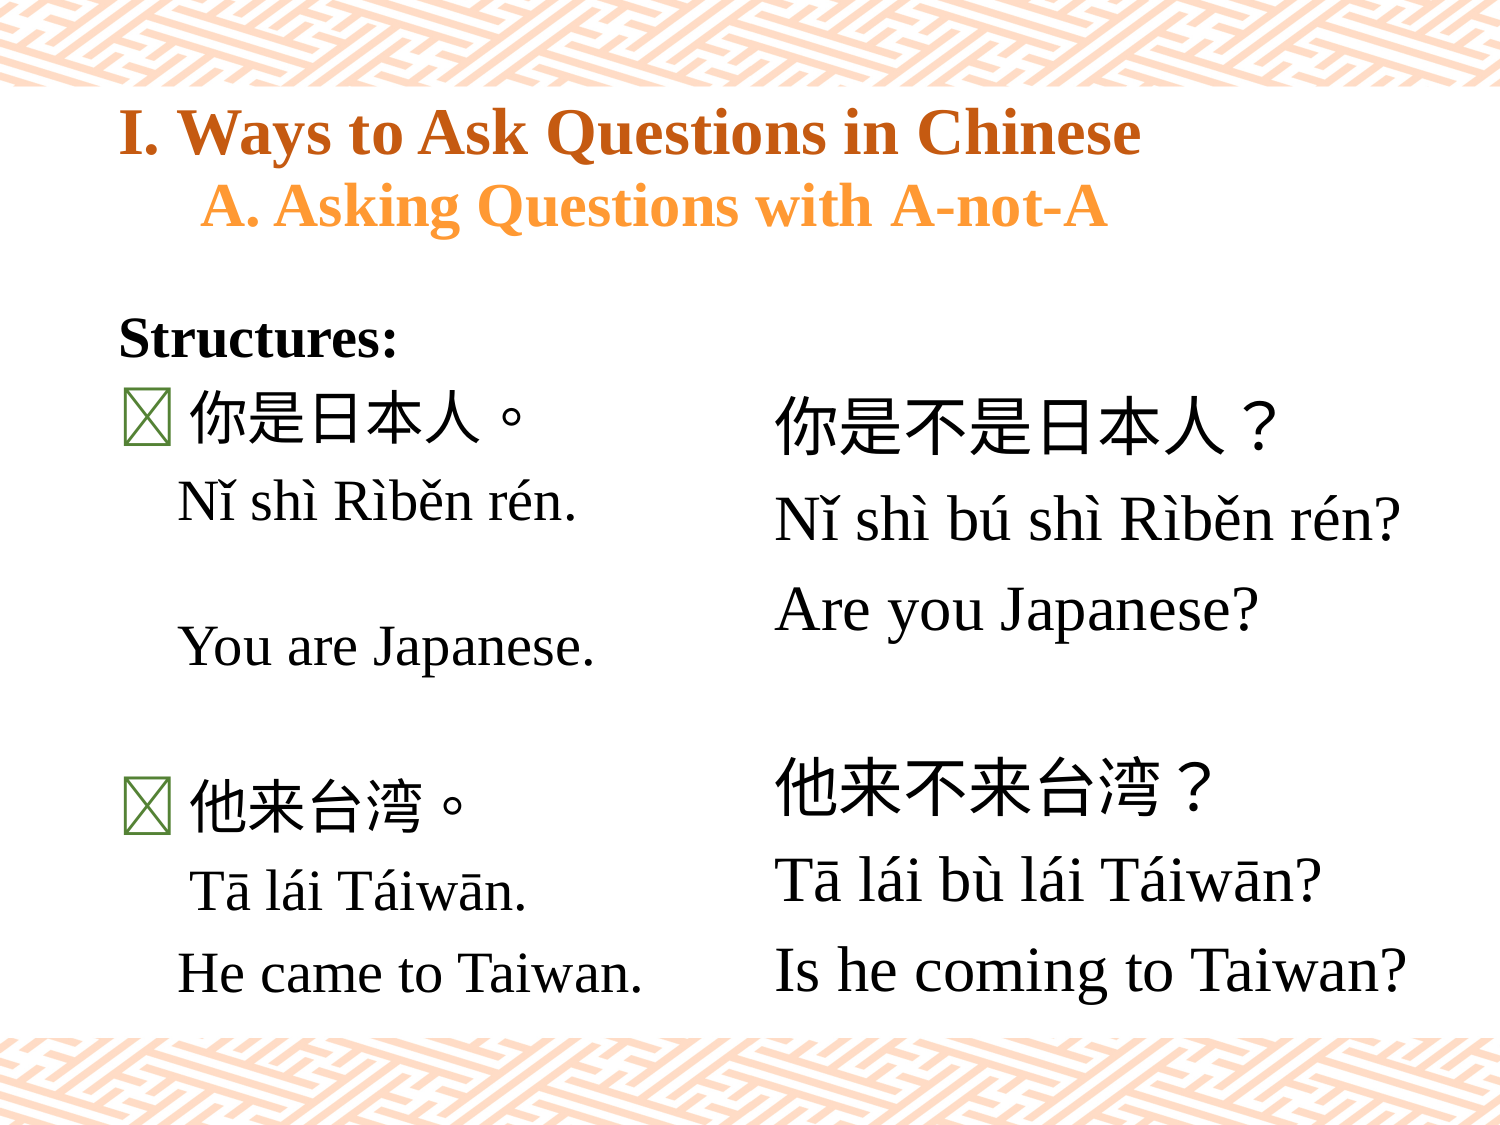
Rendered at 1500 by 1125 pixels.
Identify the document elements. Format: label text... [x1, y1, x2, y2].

list 你是不是日本人？ Nǐ shì bú shì Rìběn rén? Are you Japanese? 他来不来台湾？ Tā lái bù lái Táiwān? Is he coming to Taiwan? [759, 299, 1450, 1014]
title I. Ways to Ask Questions in Chinese A. Asking Questions with A-not-A [103, 59, 1397, 278]
list Structures: 你是日本人。 Nǐ shì Rìběn rén. You are Japanese. 他来台湾。 Tā lái Táiwān. He came to Taiwan. [103, 299, 741, 1014]
picture [0, 0, 1500, 1125]
